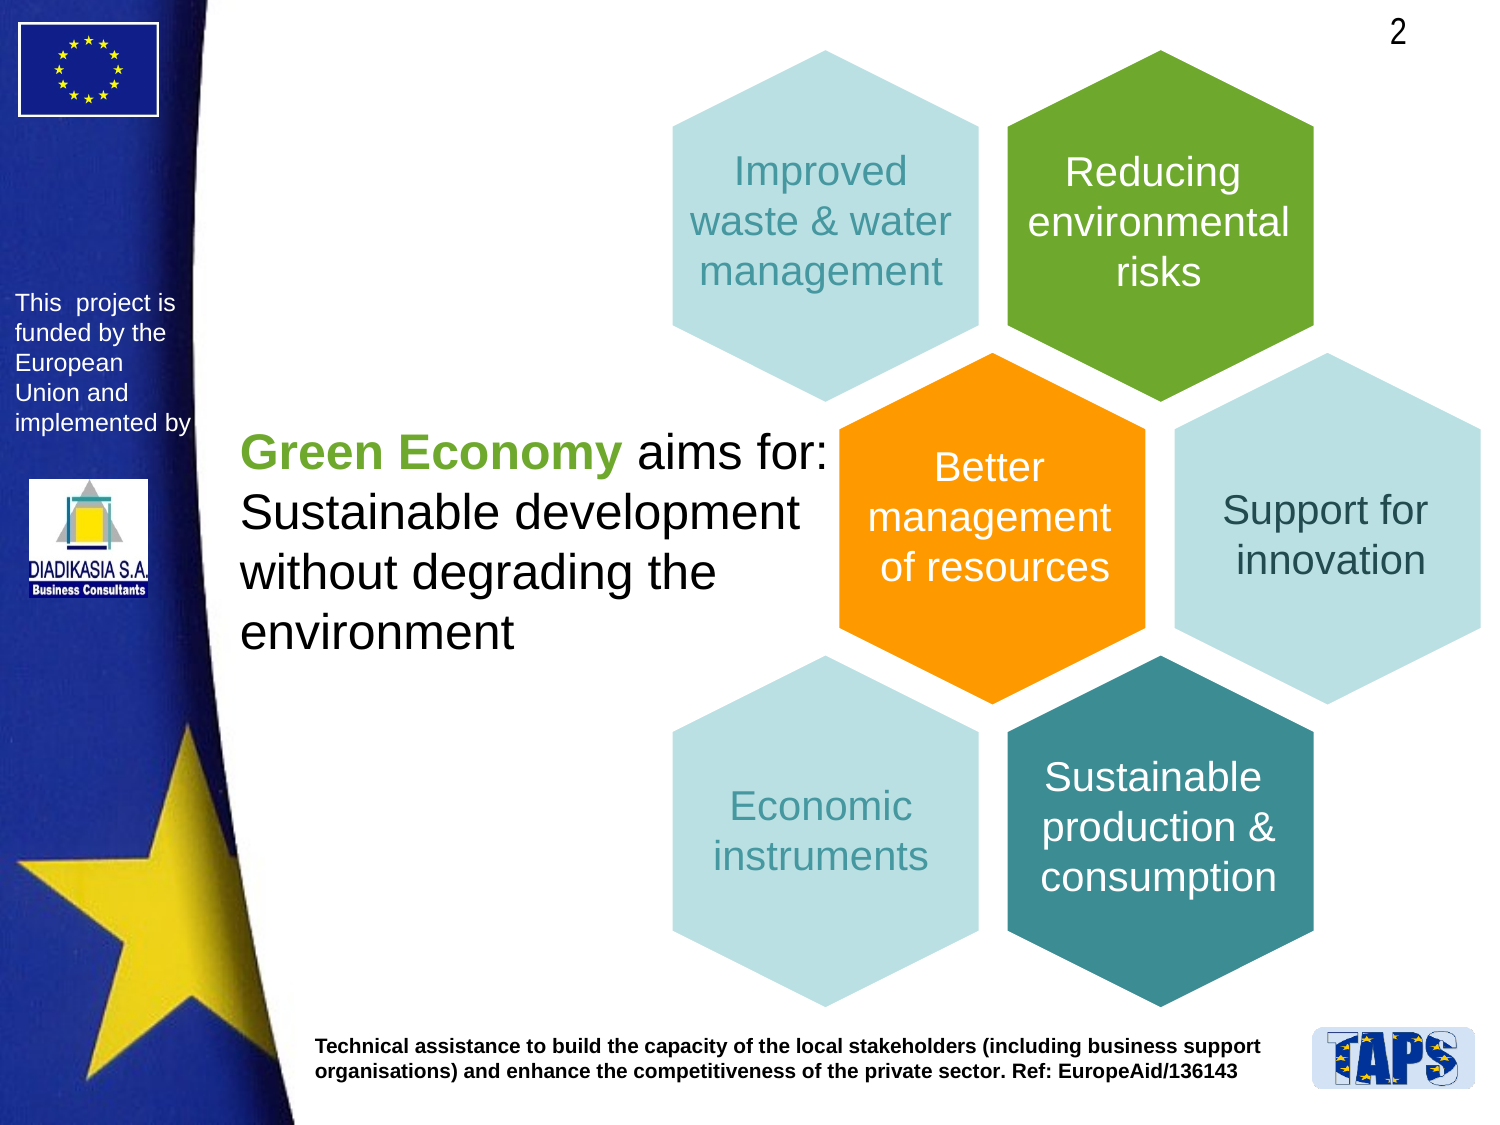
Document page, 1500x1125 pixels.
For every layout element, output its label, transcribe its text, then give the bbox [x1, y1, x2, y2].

picture [0, 0, 1500, 1125]
text_box Green Economy aims for: Sustainable development without degrading the environment [225, 412, 432, 668]
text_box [437, 47, 1500, 1011]
